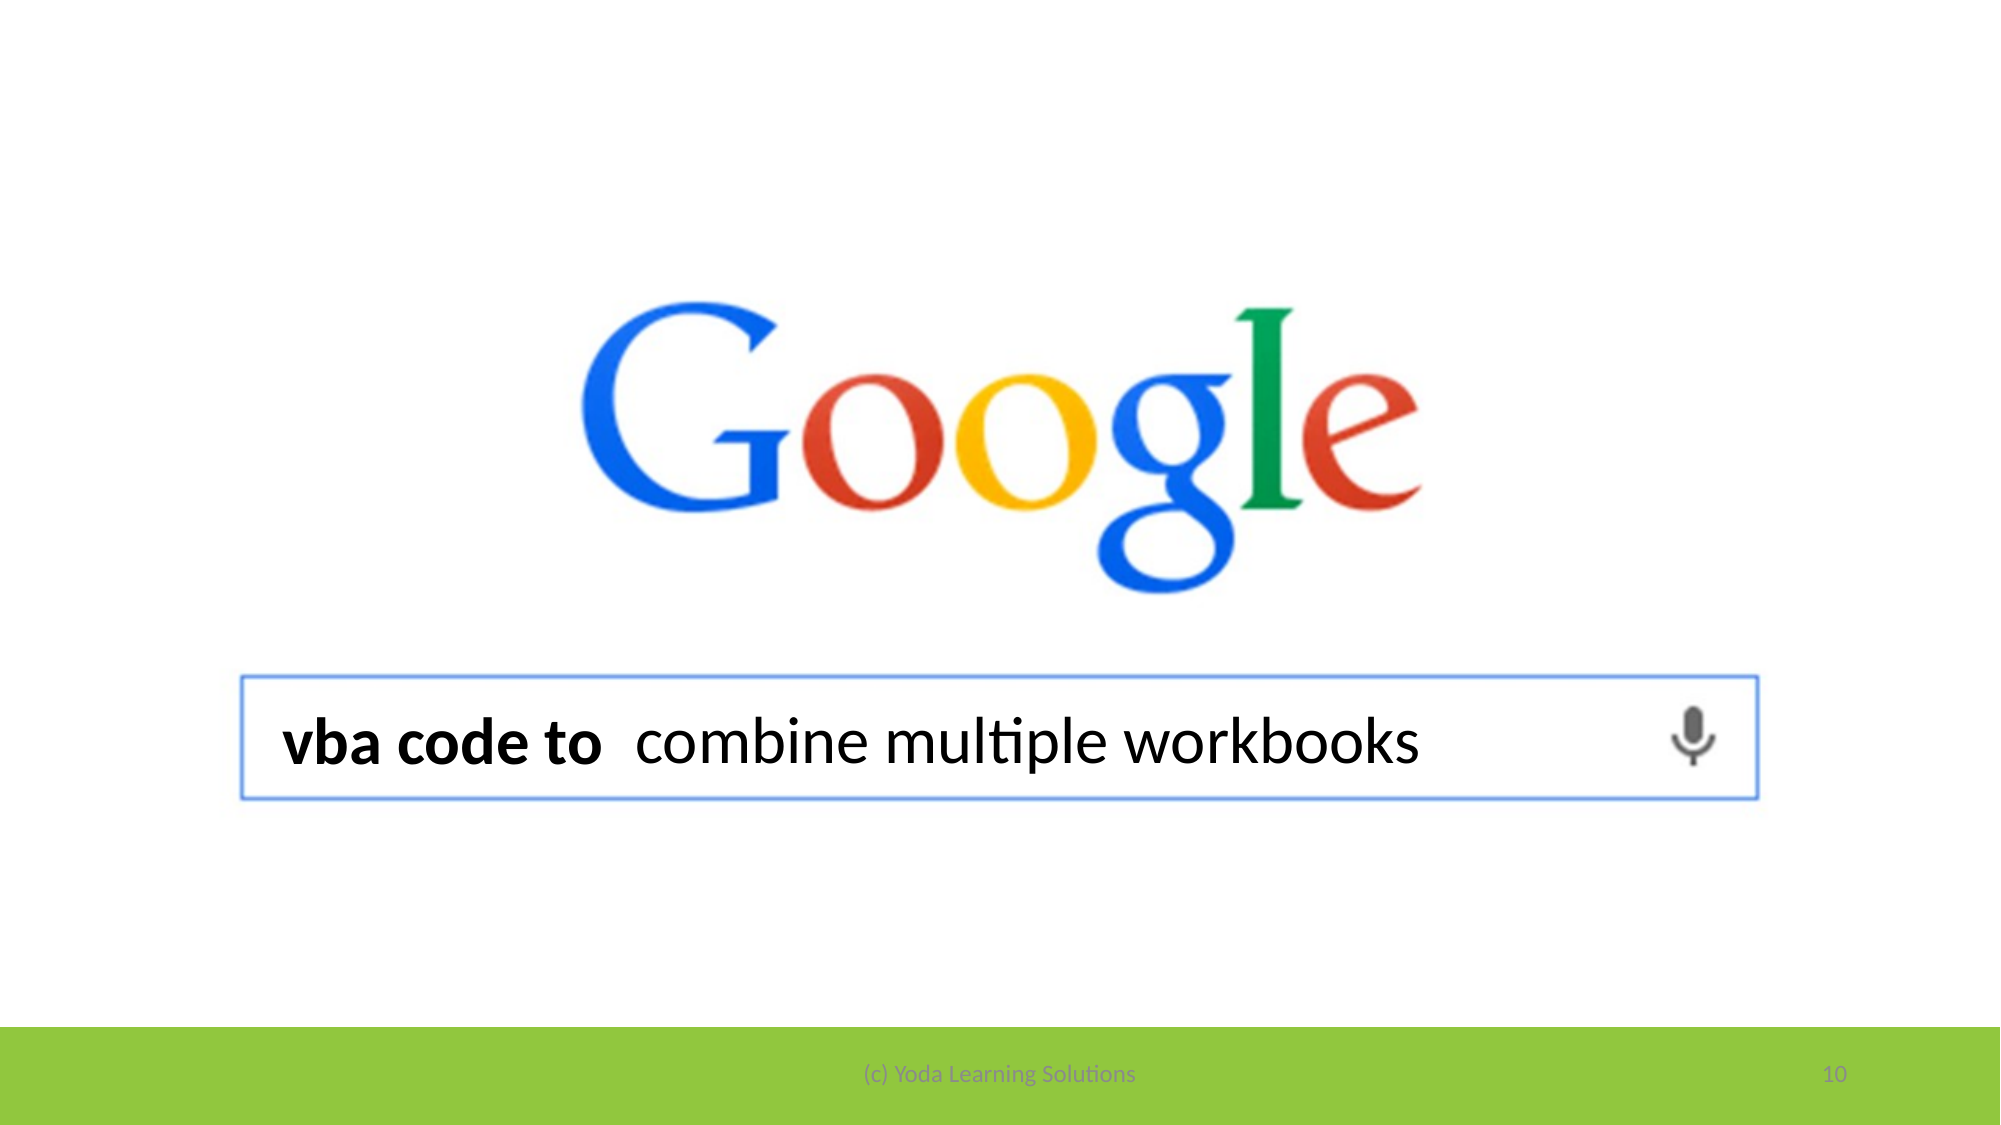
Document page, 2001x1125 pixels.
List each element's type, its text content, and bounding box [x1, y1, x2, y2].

footer (c) Yoda Learning Solutions [662, 1042, 1338, 1103]
picture [0, 243, 2000, 882]
slide_number 10 [1412, 1042, 1863, 1103]
